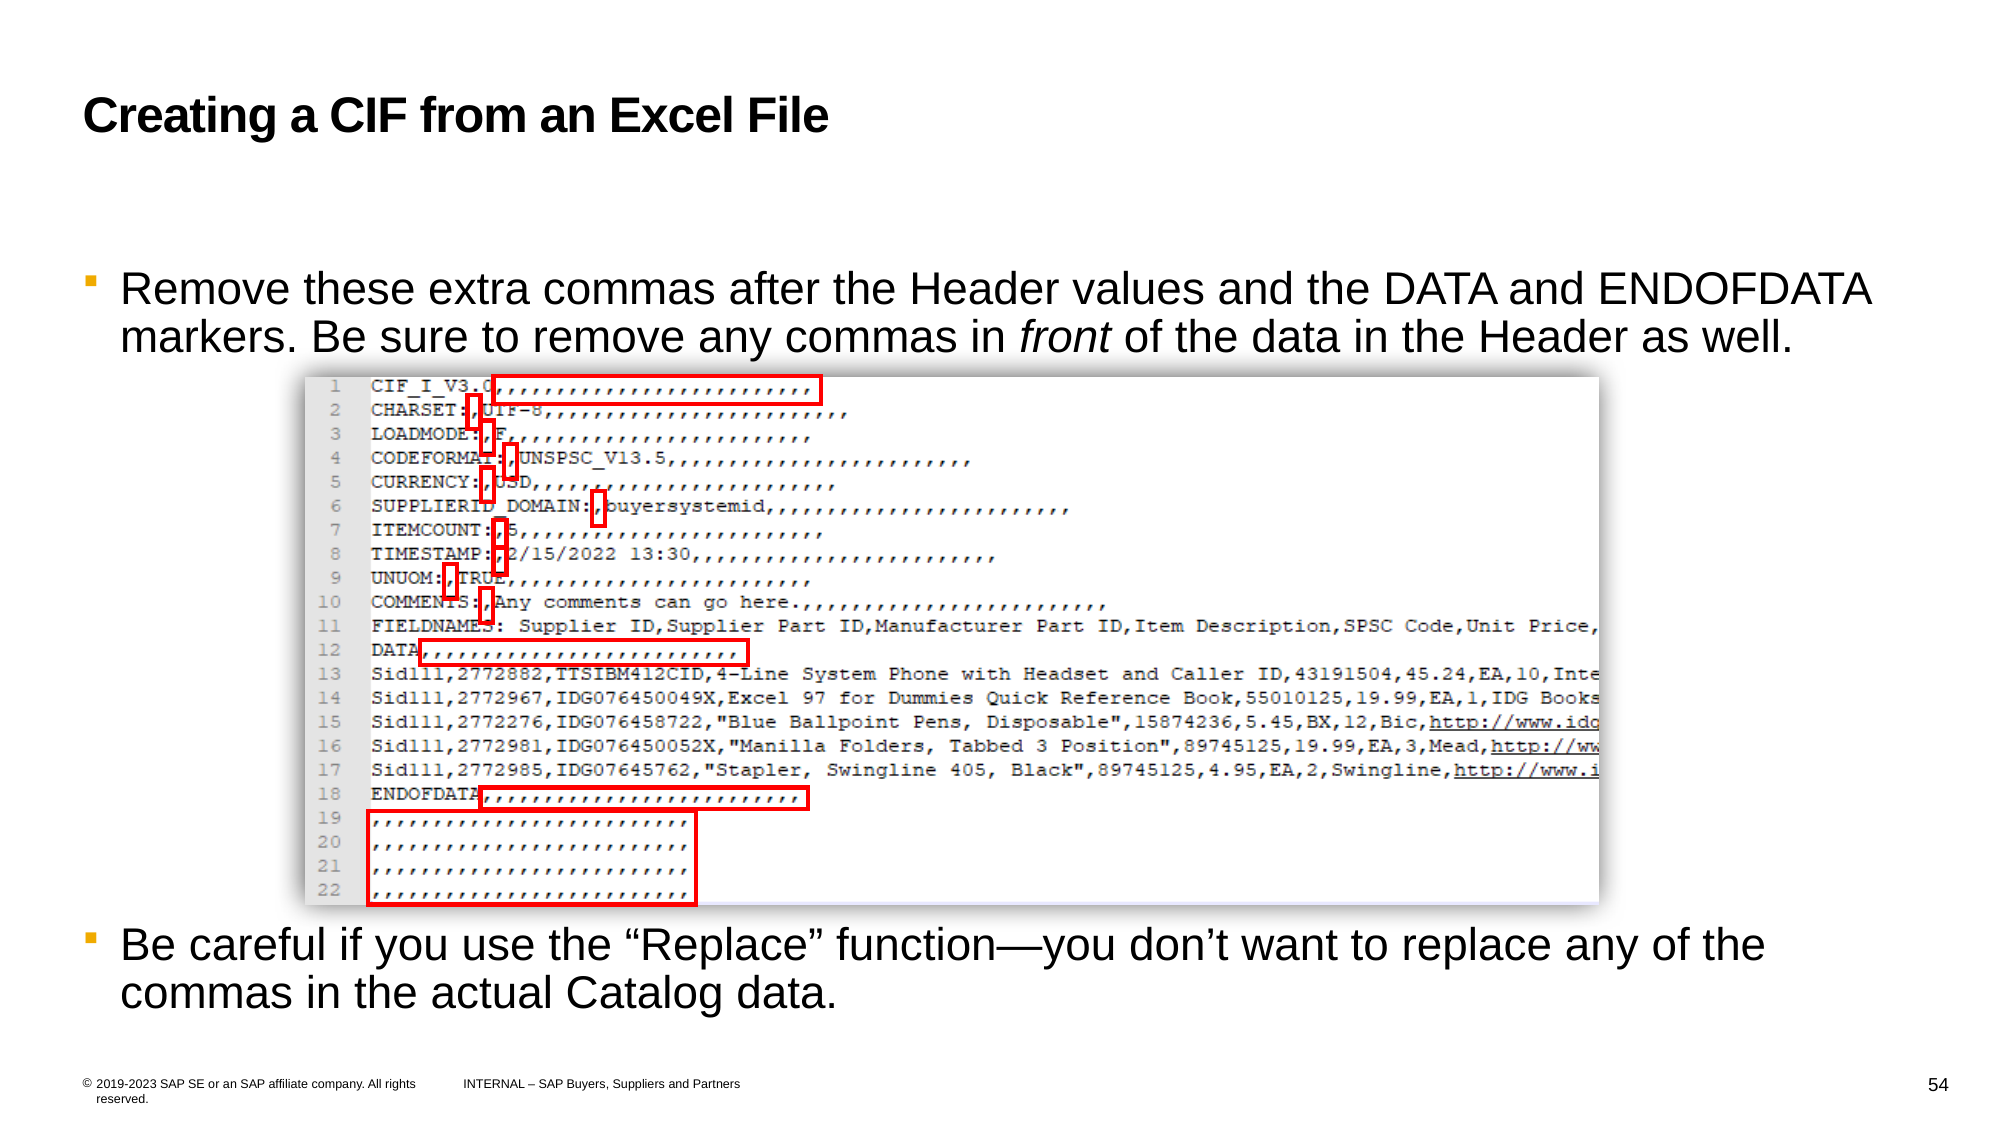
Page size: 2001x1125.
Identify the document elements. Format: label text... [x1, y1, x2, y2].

title Creating a CIF from an Excel File [82, 82, 1918, 144]
list Remove these extra commas after the Header values and the DATA and ENDOFDATA markers. Be sure to remove any commas in front of the data in the Header as well. Be careful if you use the “Replace” function—you don’t want to replace any of the commas in the actual Catalog data. [82, 265, 1918, 1040]
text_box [304, 375, 1599, 905]
